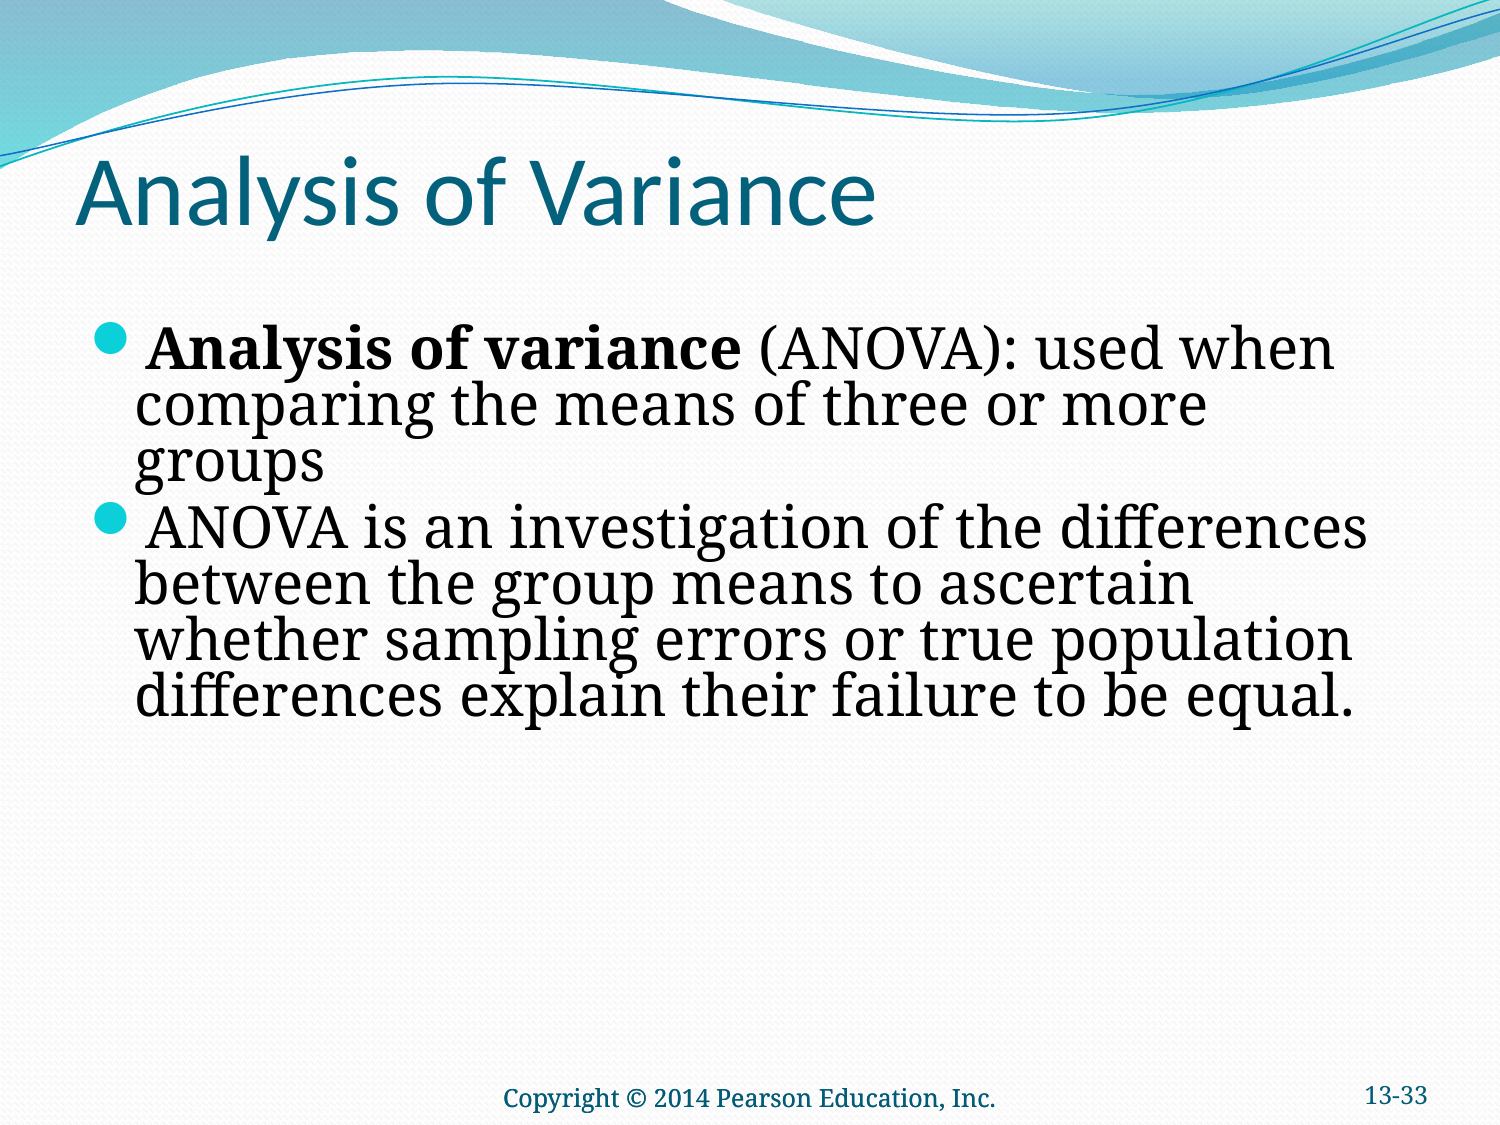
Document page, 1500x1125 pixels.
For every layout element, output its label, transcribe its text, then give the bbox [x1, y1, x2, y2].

list Analysis of variance (ANOVA): used when comparing the means of three or more groups ANOVA is an investigation of the differences between the group means to ascertain whether sampling errors or true population differences explain their failure to be equal. [75, 317, 1425, 1038]
title Analysis of Variance [75, 87, 1425, 276]
